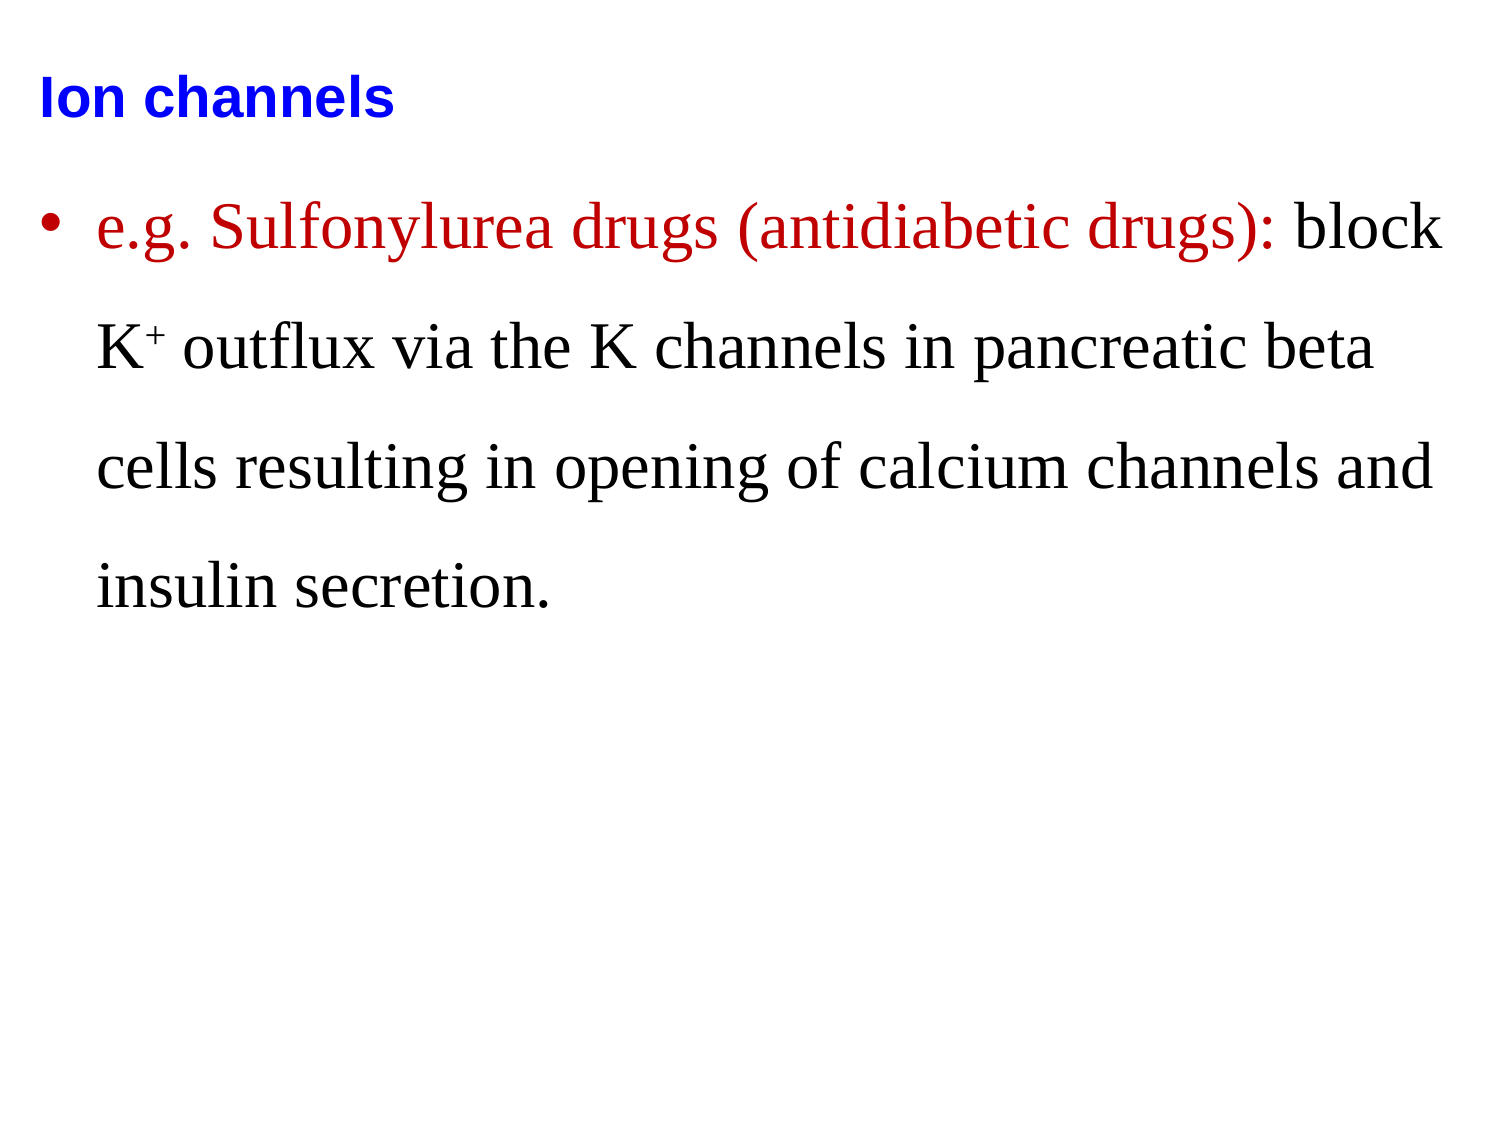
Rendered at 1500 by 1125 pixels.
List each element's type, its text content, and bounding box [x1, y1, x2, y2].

list Ion channels e.g. Sulfonylurea drugs (antidiabetic drugs): block K+ outflux via the K channels in pancreatic beta cells resulting in opening of calcium channels and insulin secretion. [24, 37, 1488, 1038]
